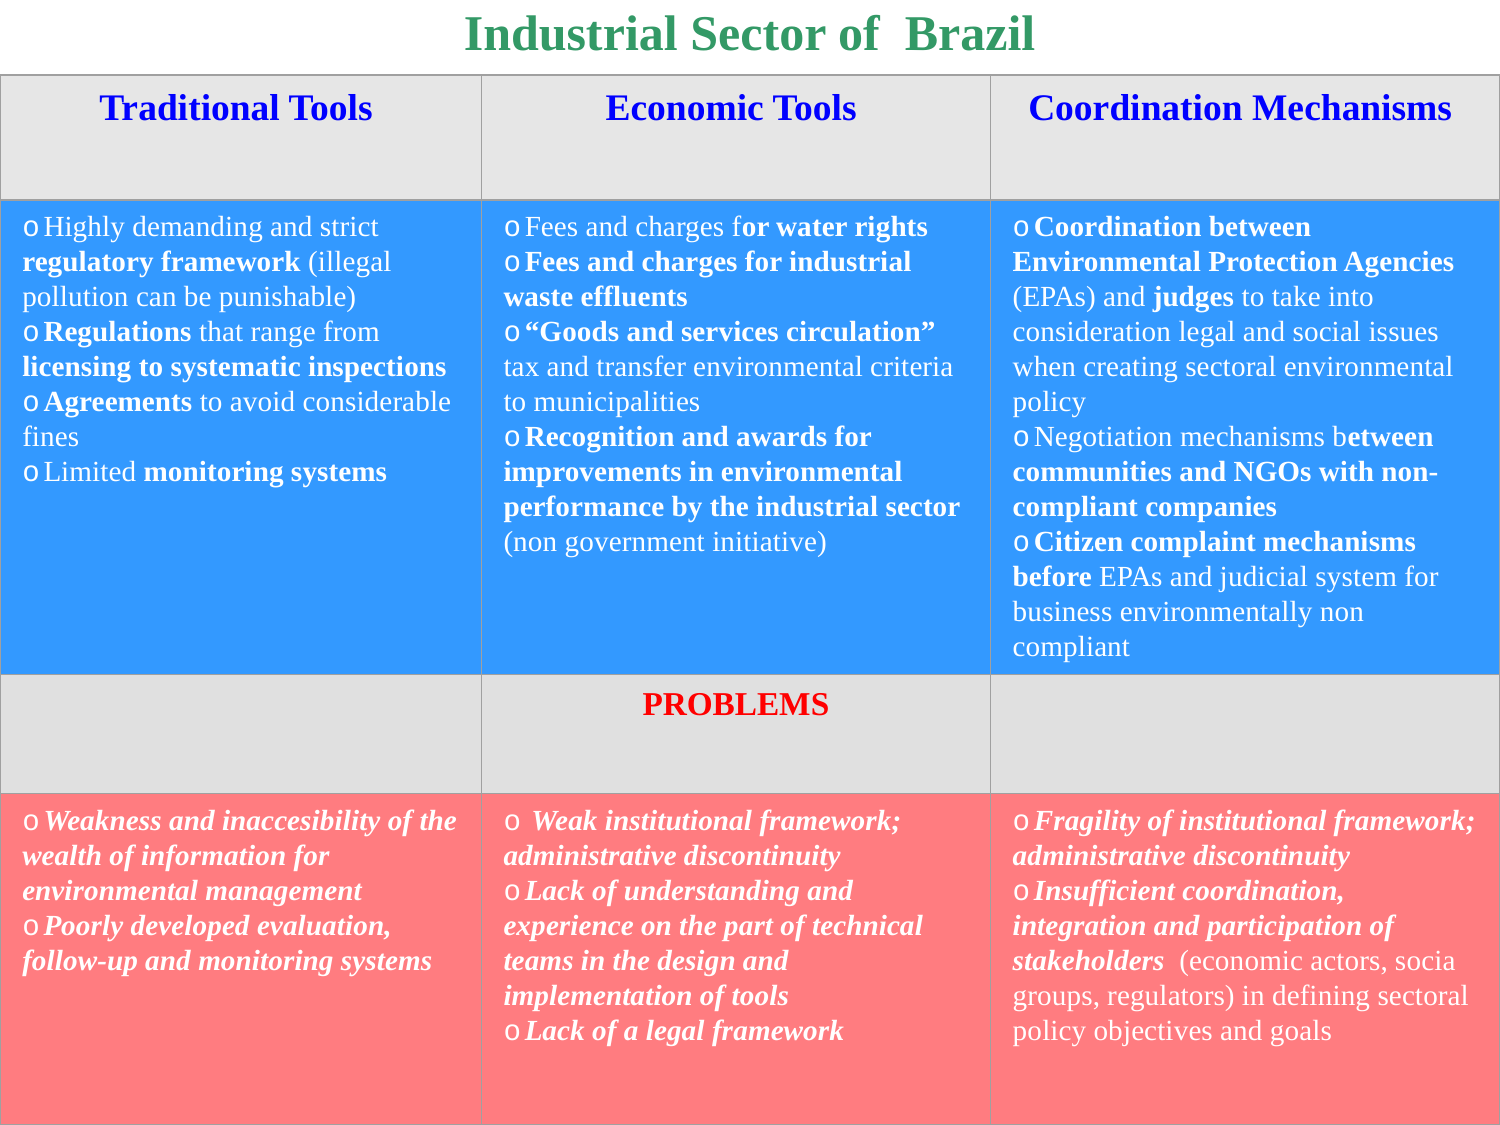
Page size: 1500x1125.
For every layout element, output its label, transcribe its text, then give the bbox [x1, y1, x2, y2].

text_box Industrial Sector of Brazil [0, 0, 1500, 74]
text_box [0, 74, 1500, 1125]
